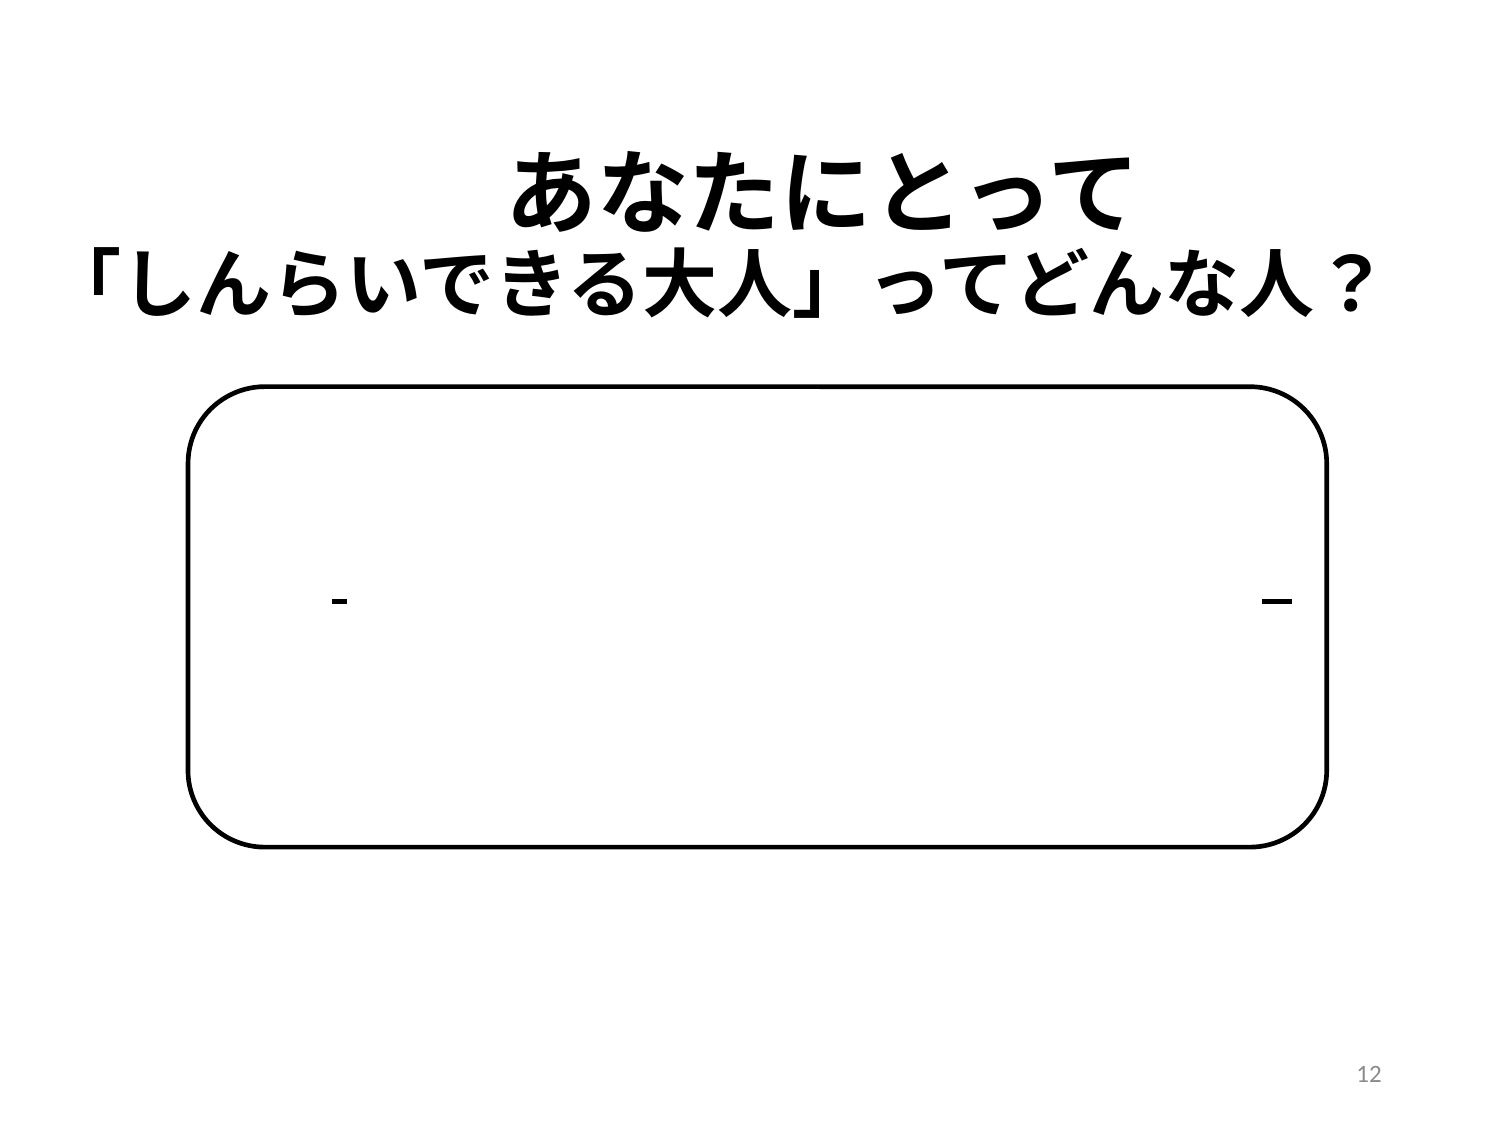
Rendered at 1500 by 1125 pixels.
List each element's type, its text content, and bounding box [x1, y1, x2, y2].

text_box [186, 385, 1328, 849]
title あなたにとって 「しんらいできる大人」ってどんな人？ [31, 88, 1448, 387]
list [103, 369, 1397, 901]
slide_number 12 [1059, 1042, 1397, 1103]
